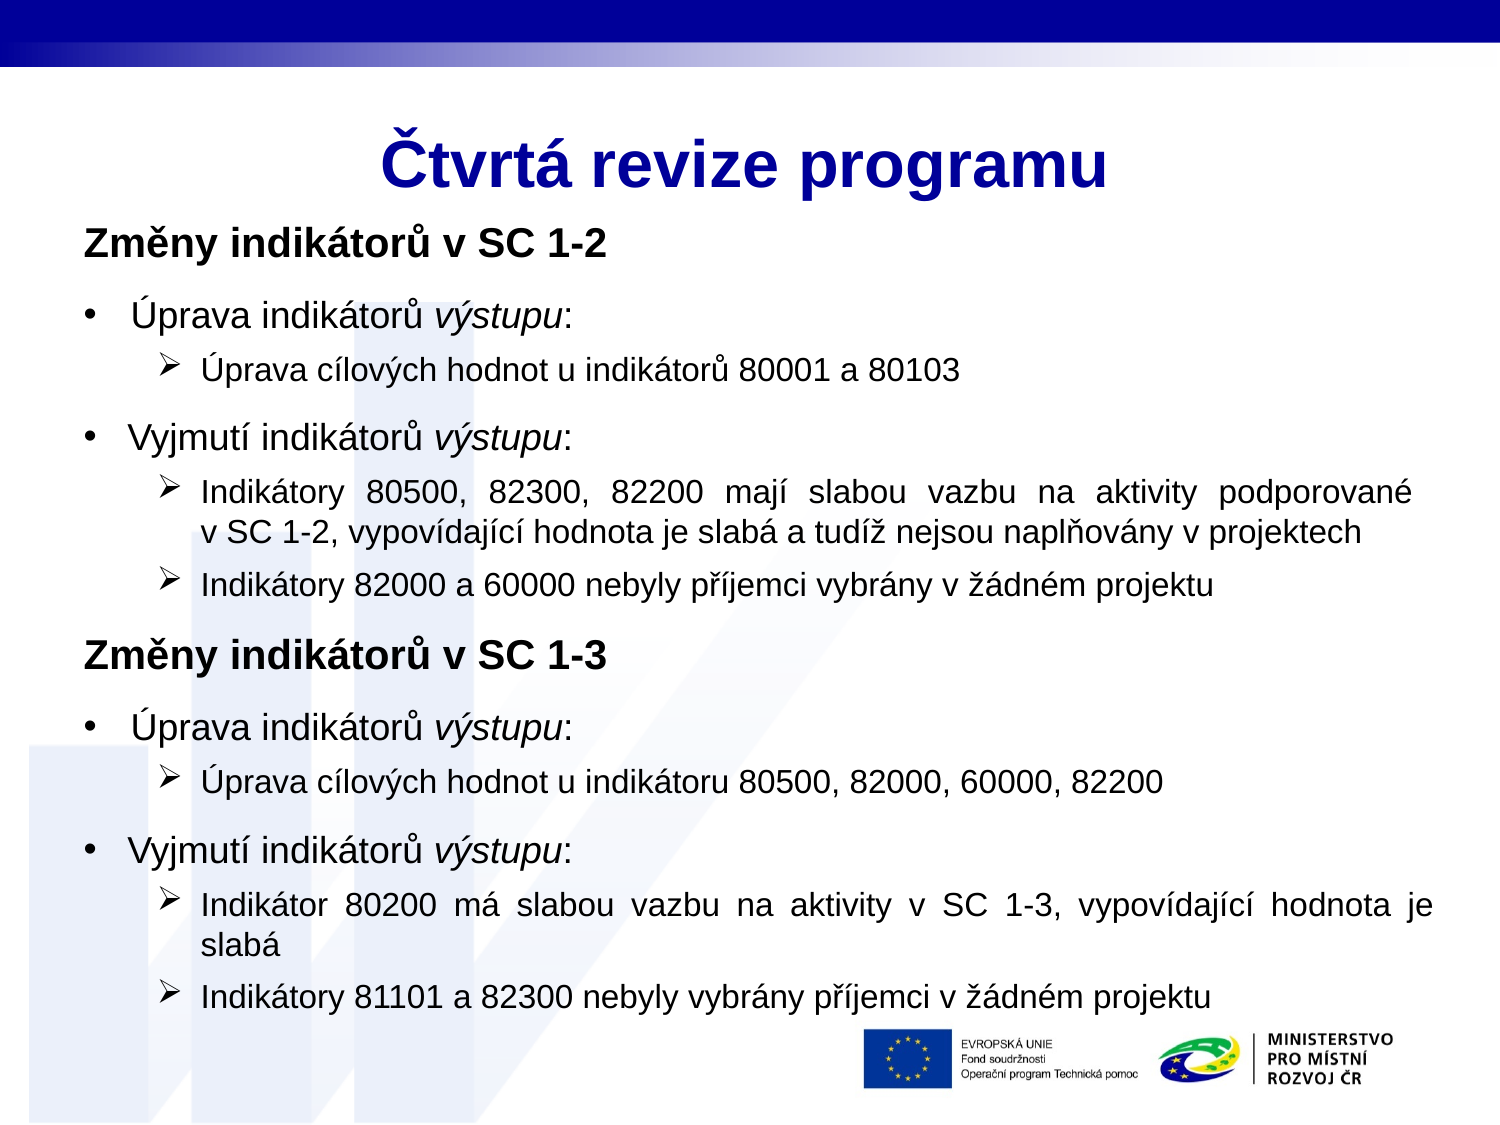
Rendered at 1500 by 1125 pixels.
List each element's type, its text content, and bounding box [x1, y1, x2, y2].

title Čtvrtá revize programu [64, 113, 1425, 197]
list Změny indikátorů v SC 1-2 Úprava indikátorů výstupu: Úprava cílových hodnot u indikátorů 80001 a 80103 Vyjmutí indikátorů výstupu: Indikátory 80500, 82300, 82200 mají slabou vazbu na aktivity podporované v SC 1-2, vypovídající hodnota je slabá a tudíž nejsou naplňovány v projektech Indikátory 82000 a 60000 nebyly příjemci vybrány v žádném projektu Změny indikátorů v SC 1-3 Úprava indikátorů výstupu: Úprava cílových hodnot u indikátoru 80500, 82000, 60000, 82200 Vyjmutí indikátorů výstupu: Indikátor 80200 má slabou vazbu na aktivity v SC 1-3, vypovídající hodnota je slabá Indikátory 81101 a 82300 nebyly vybrány příjemci v žádném projektu [68, 208, 1451, 1024]
picture [29, 302, 1412, 1125]
